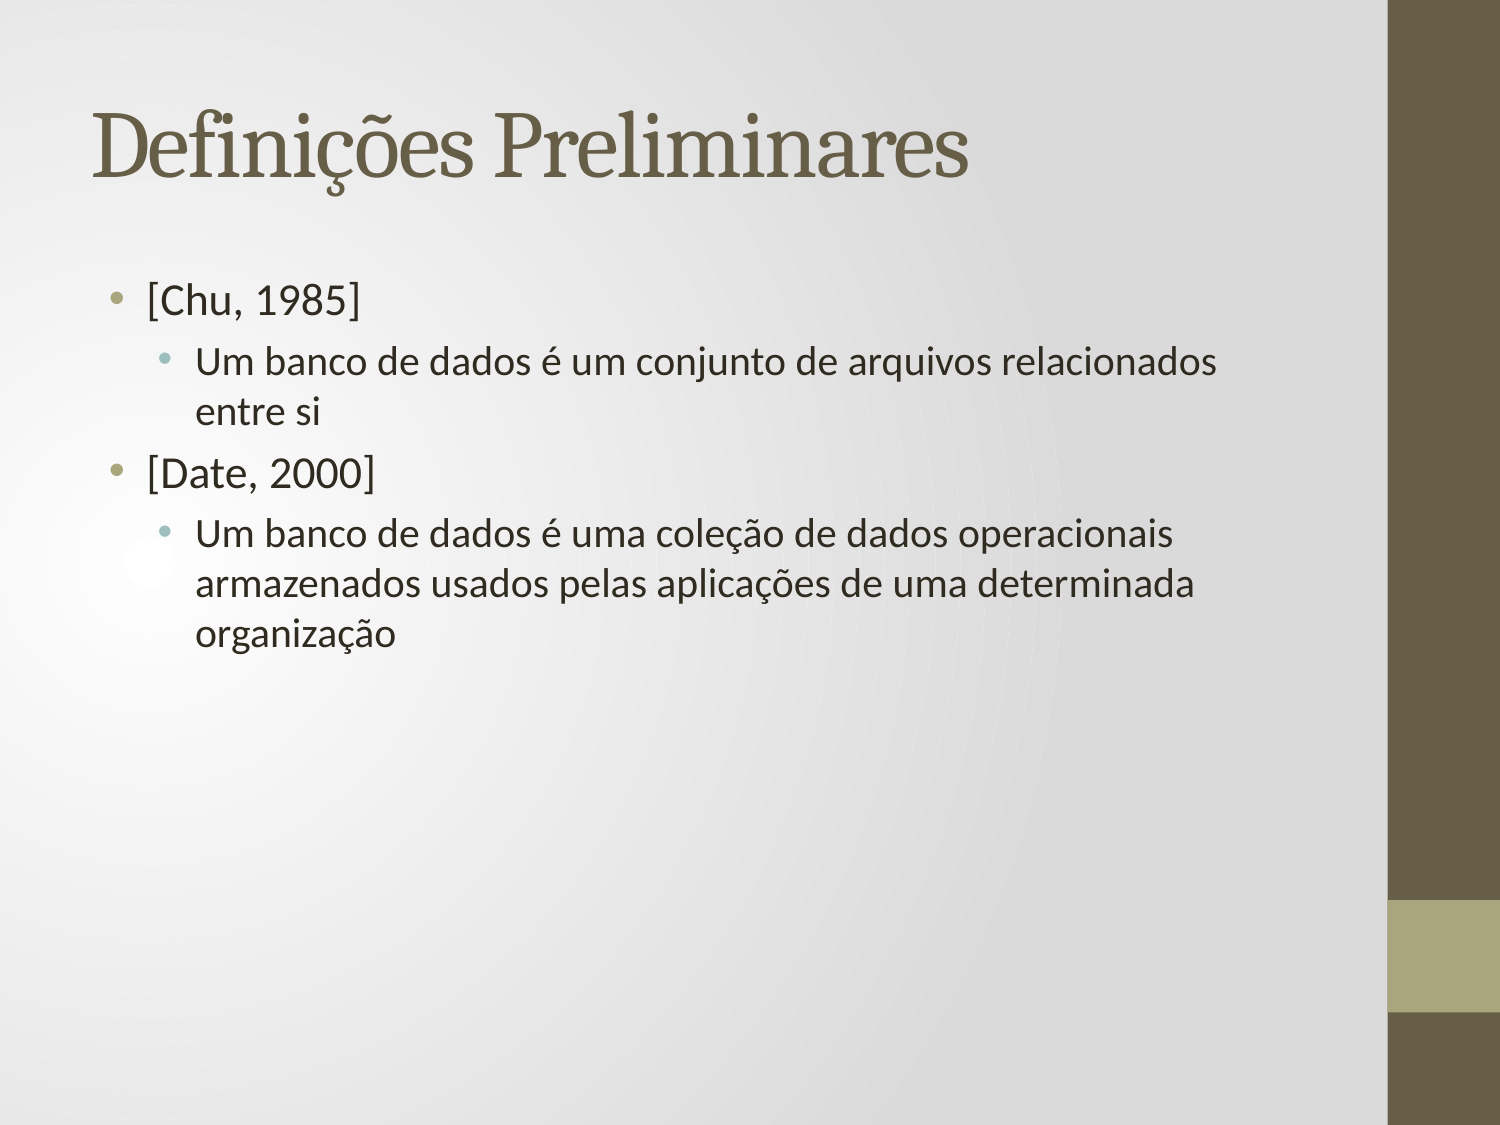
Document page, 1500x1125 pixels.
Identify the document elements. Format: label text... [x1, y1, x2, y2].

title Definições Preliminares [75, 45, 1325, 233]
list [Chu, 1985] Um banco de dados é um conjunto de arquivos relacionados entre si [Date, 2000] Um banco de dados é uma coleção de dados operacionais armazenados usados pelas aplicações de uma determinada organização [75, 262, 1325, 1050]
